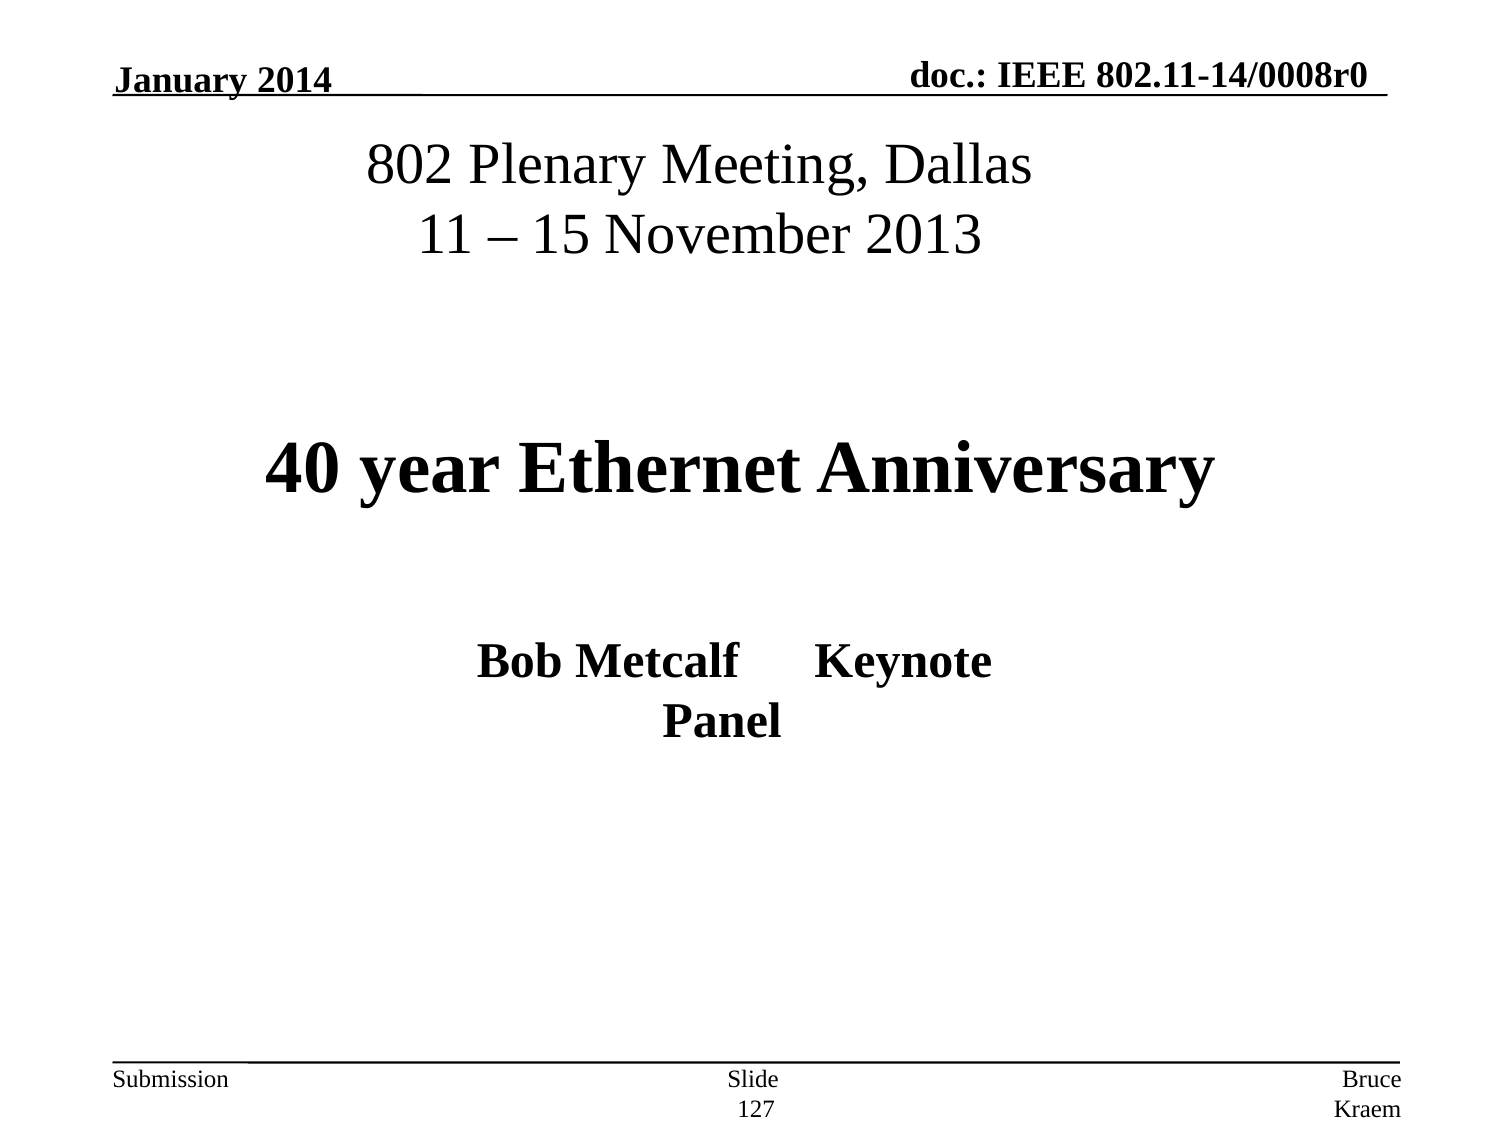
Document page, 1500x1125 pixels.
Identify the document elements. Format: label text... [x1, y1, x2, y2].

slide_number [114, 54, 335, 100]
text_box 802 Plenary Meeting, Dallas 11 – 15 November 2013 [324, 117, 1075, 273]
footer Bruce Kraemer, Marvell [1325, 1062, 1402, 1093]
title 40 year Ethernet Anniversary Bob Metcalf Keynote Panel [13, 395, 1469, 950]
slide_number Slide 127 [712, 1062, 800, 1093]
